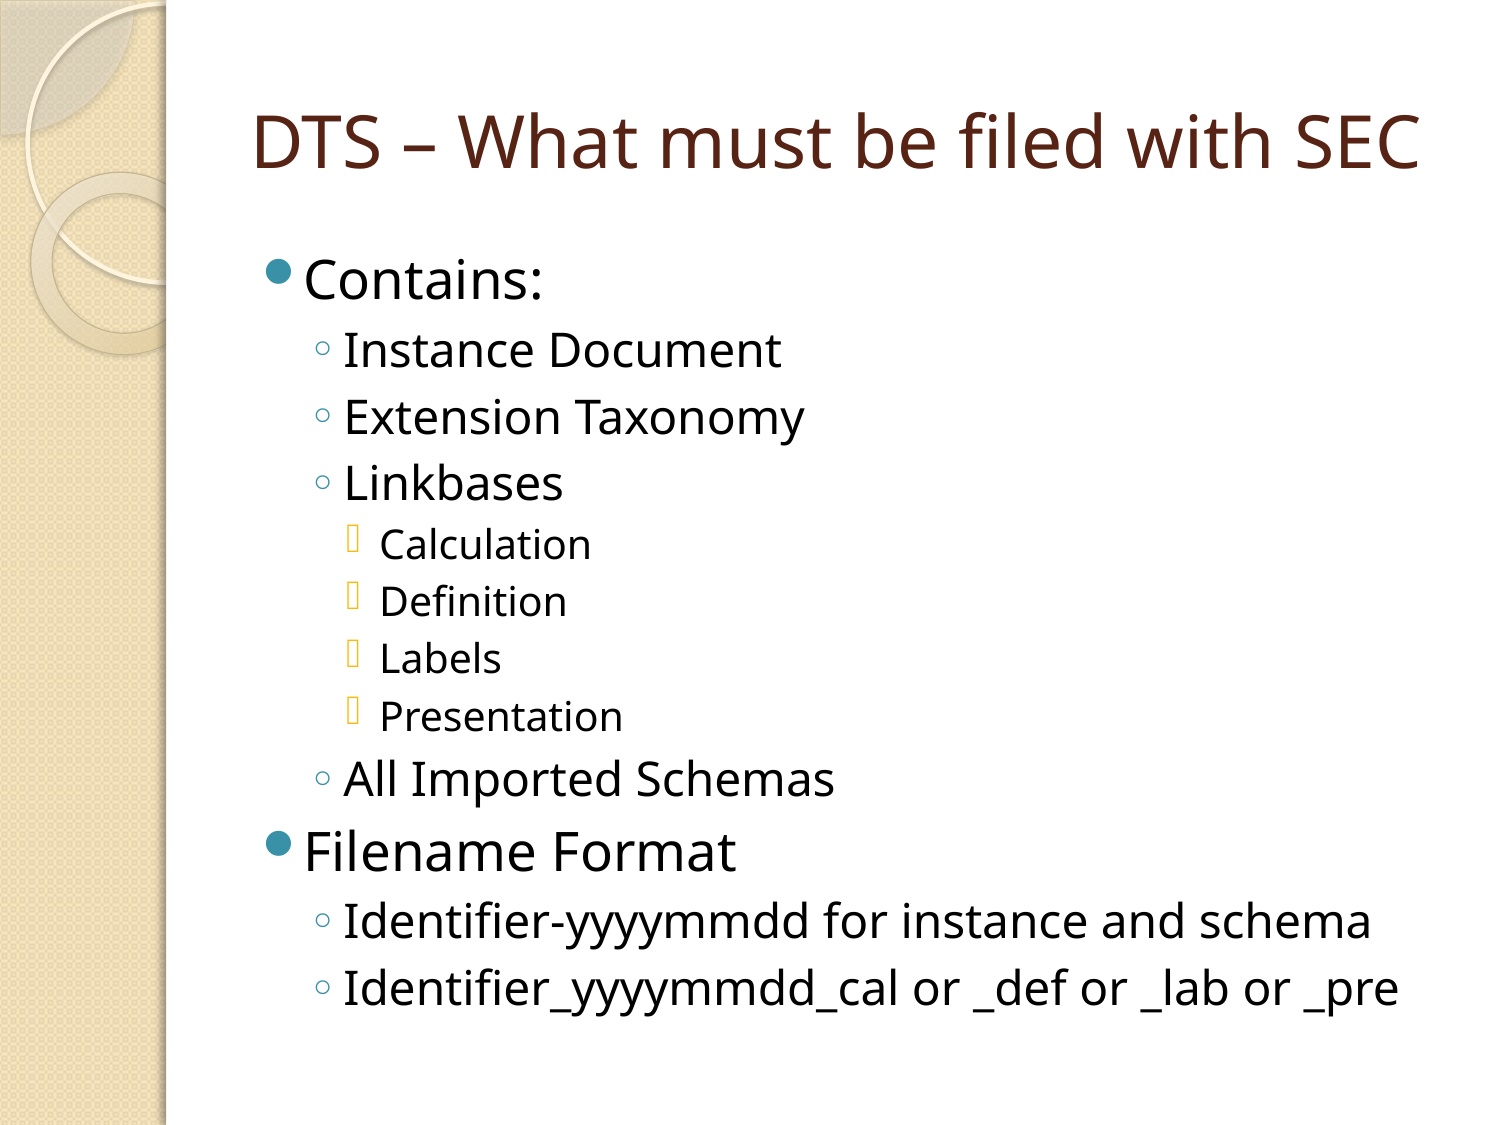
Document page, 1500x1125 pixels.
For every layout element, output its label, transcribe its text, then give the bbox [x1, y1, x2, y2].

list Contains: Instance Document Extension Taxonomy Linkbases Calculation Definition Labels Presentation All Imported Schemas Filename Format Identifier-yyyymmdd for instance and schema Identifier_yyyymmdd_cal or _def or _lab or _pre [235, 237, 1466, 1025]
title DTS – What must be filed with SEC [235, 45, 1466, 233]
